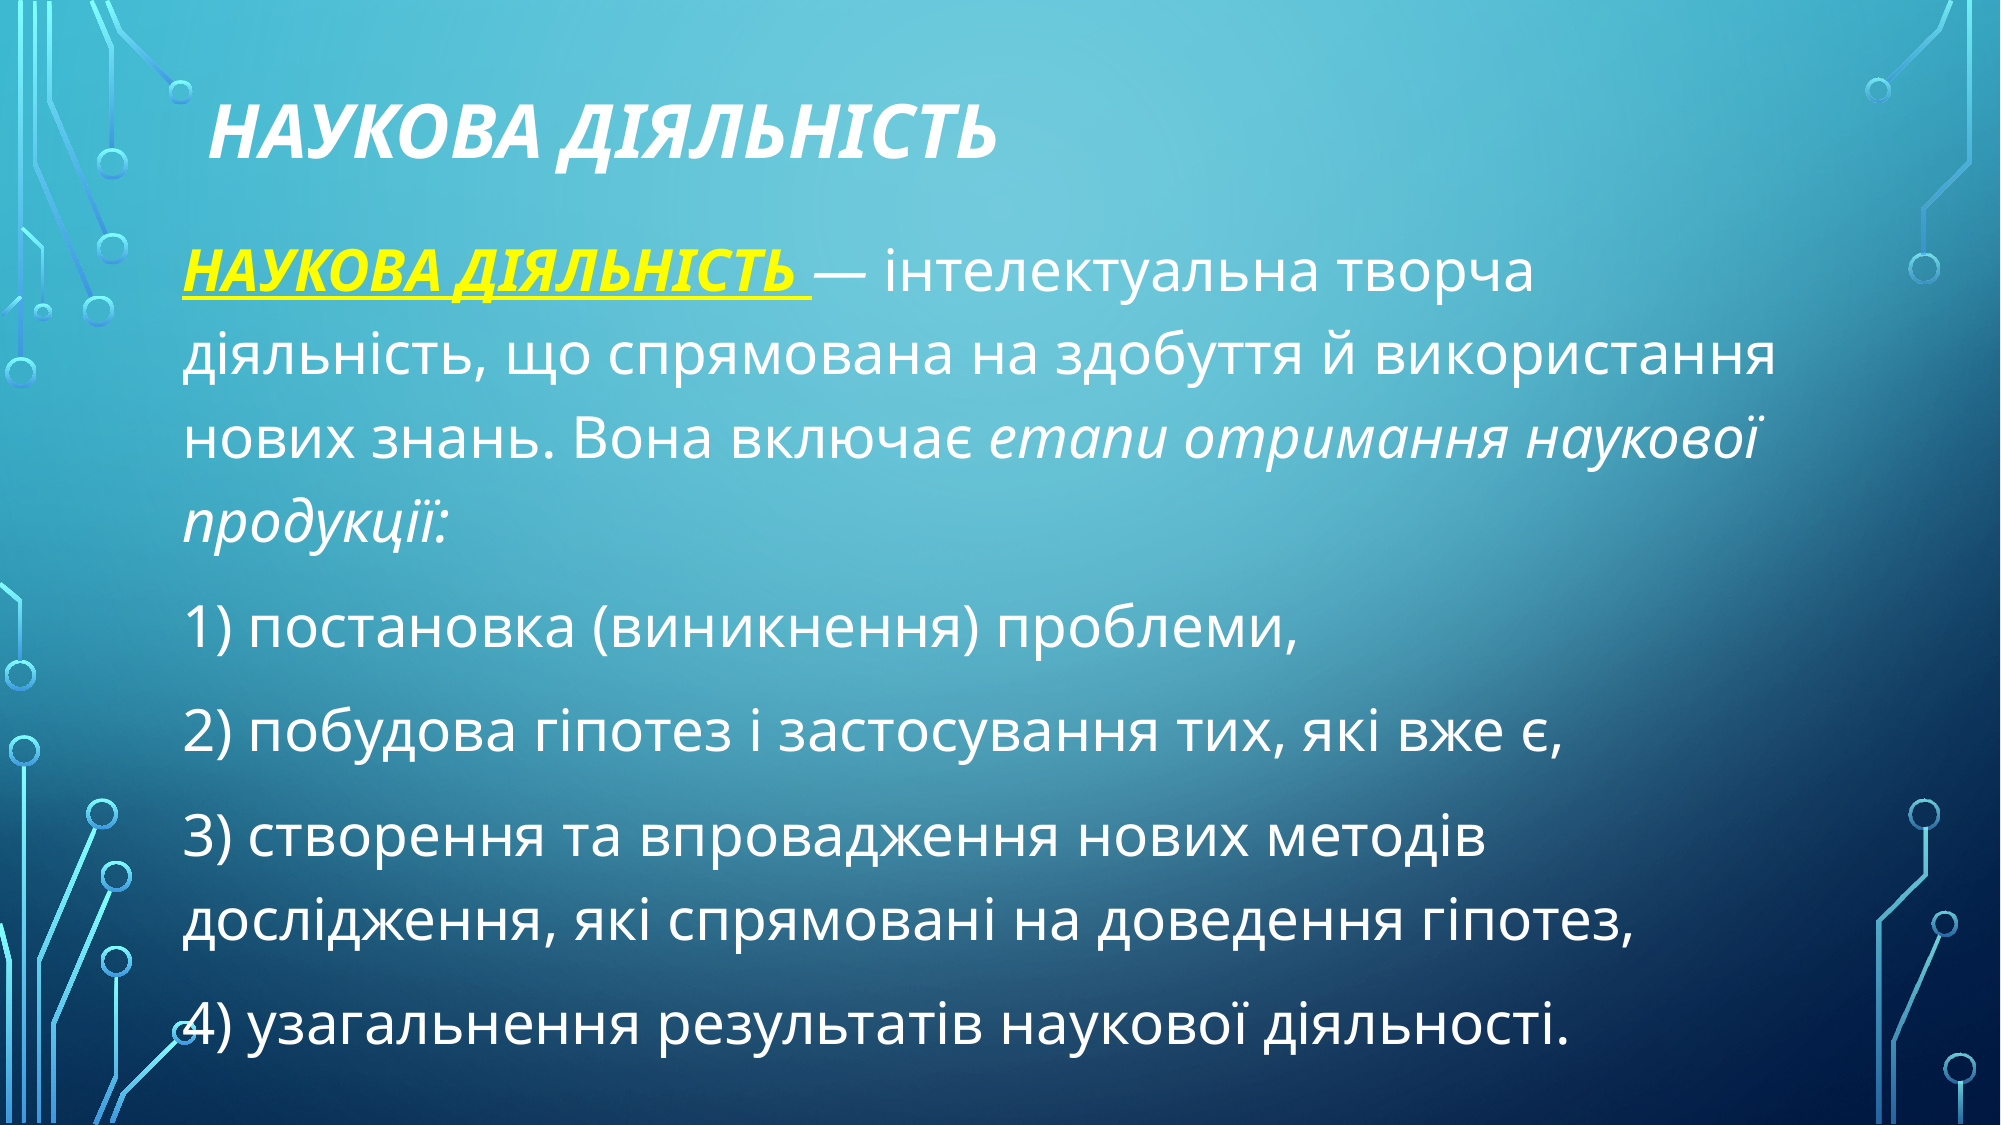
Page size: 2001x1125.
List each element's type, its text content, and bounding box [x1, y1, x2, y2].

list НАУКОВА ДІЯЛЬНІСТЬ — інтелектуальна творча діяльність, що спрямована на здобуття й використання нових знань. Вона включає етапи отримання наукової продукції: 1) постановка (виникнення) проблеми, 2) побудова гіпотез і застосування тих, які вже є, 3) створення та впровадження нових методів дослідження, які спрямовані на доведення гіпотез, 4) узагальнення результатів наукової діяльності. [167, 211, 1869, 1086]
title Наукова діяльність [192, 30, 1818, 211]
